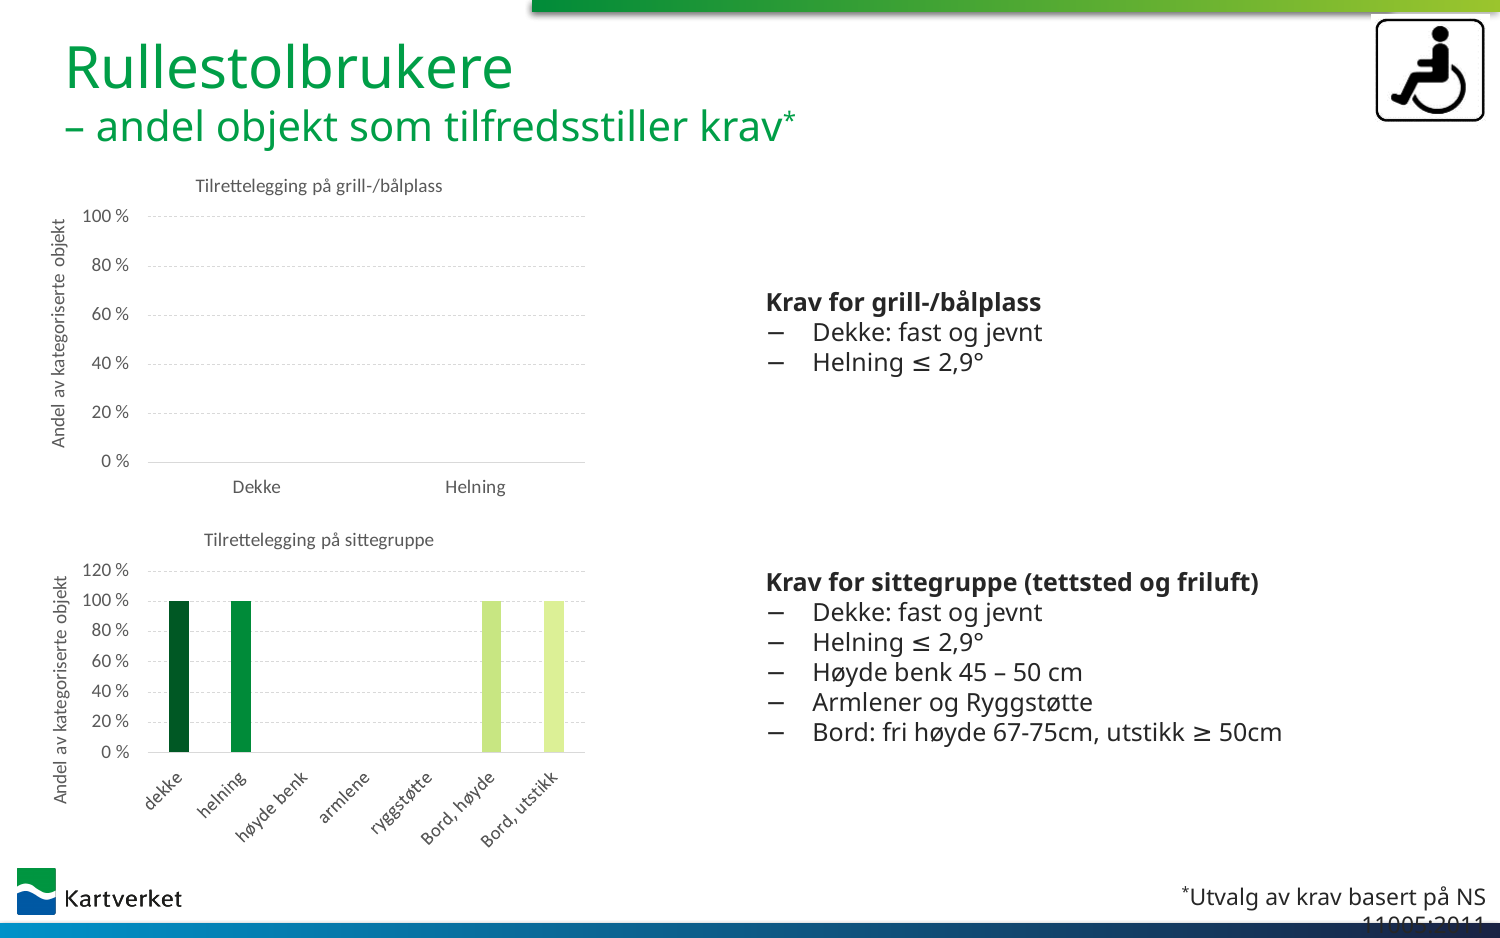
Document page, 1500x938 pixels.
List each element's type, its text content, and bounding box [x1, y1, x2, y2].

picture [41, 520, 596, 859]
text_box Krav for grill-/bålplass Dekke: fast og jevnt Helning ≤ 2,9° [750, 279, 1452, 384]
text_box Krav for sittegruppe (tettsted og friluft) Dekke: fast og jevnt Helning ≤ 2,9° Høyde benk 45 – 50 cm Armlener og Ryggstøtte Bord: fri høyde 67-75cm, utstikk ≥ 50cm [750, 559, 1500, 754]
text_box Rullestolbrukere – andel objekt som tilfredsstiller krav* [49, 14, 1431, 158]
text_box *Utvalg av krav basert på NS 11005:2011 [1068, 873, 1500, 938]
picture [41, 166, 596, 505]
picture [1371, 13, 1491, 127]
